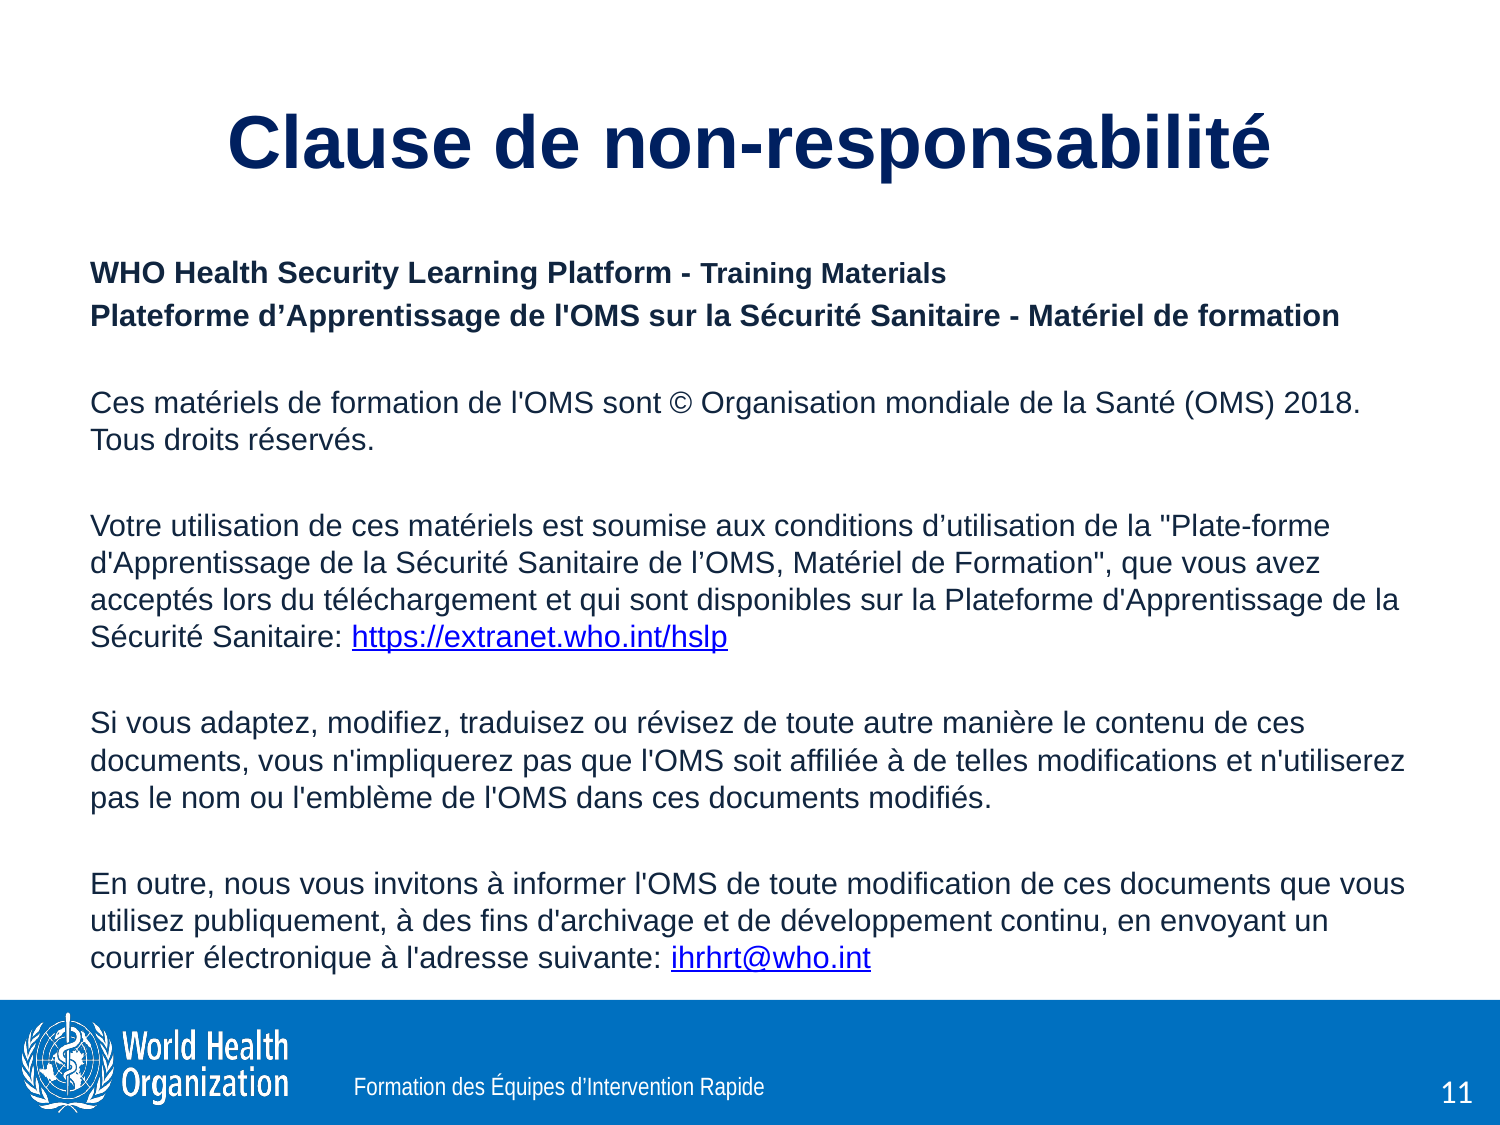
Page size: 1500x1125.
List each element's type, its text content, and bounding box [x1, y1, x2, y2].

list WHO Health Security Learning Platform - Training Materials Plateforme d’Apprentissage de l'OMS sur la Sécurité Sanitaire - Matériel de formation Ces matériels de formation de l'OMS sont © Organisation mondiale de la Santé (OMS) 2018. Tous droits réservés. Votre utilisation de ces matériels est soumise aux conditions d’utilisation de la "Plate-forme d'Apprentissage de la Sécurité Sanitaire de l’OMS, Matériel de Formation", que vous avez acceptés lors du téléchargement et qui sont disponibles sur la Plateforme d'Apprentissage de la Sécurité Sanitaire: https://extranet.who.int/hslp Si vous adaptez, modifiez, traduisez ou révisez de toute autre manière le contenu de ces documents, vous n'impliquerez pas que l'OMS soit affiliée à de telles modifications et n'utiliserez pas le nom ou l'emblème de l'OMS dans ces documents modifiés. En outre, nous vous invitons à informer l'OMS de toute modification de ces documents que vous utilisez publiquement, à des fins d'archivage et de développement continu, en envoyant un courrier électronique à l'adresse suivante: ihrhrt@who.int [75, 245, 1425, 988]
title Clause de non-responsabilité [75, 45, 1425, 233]
picture [21, 1012, 288, 1113]
